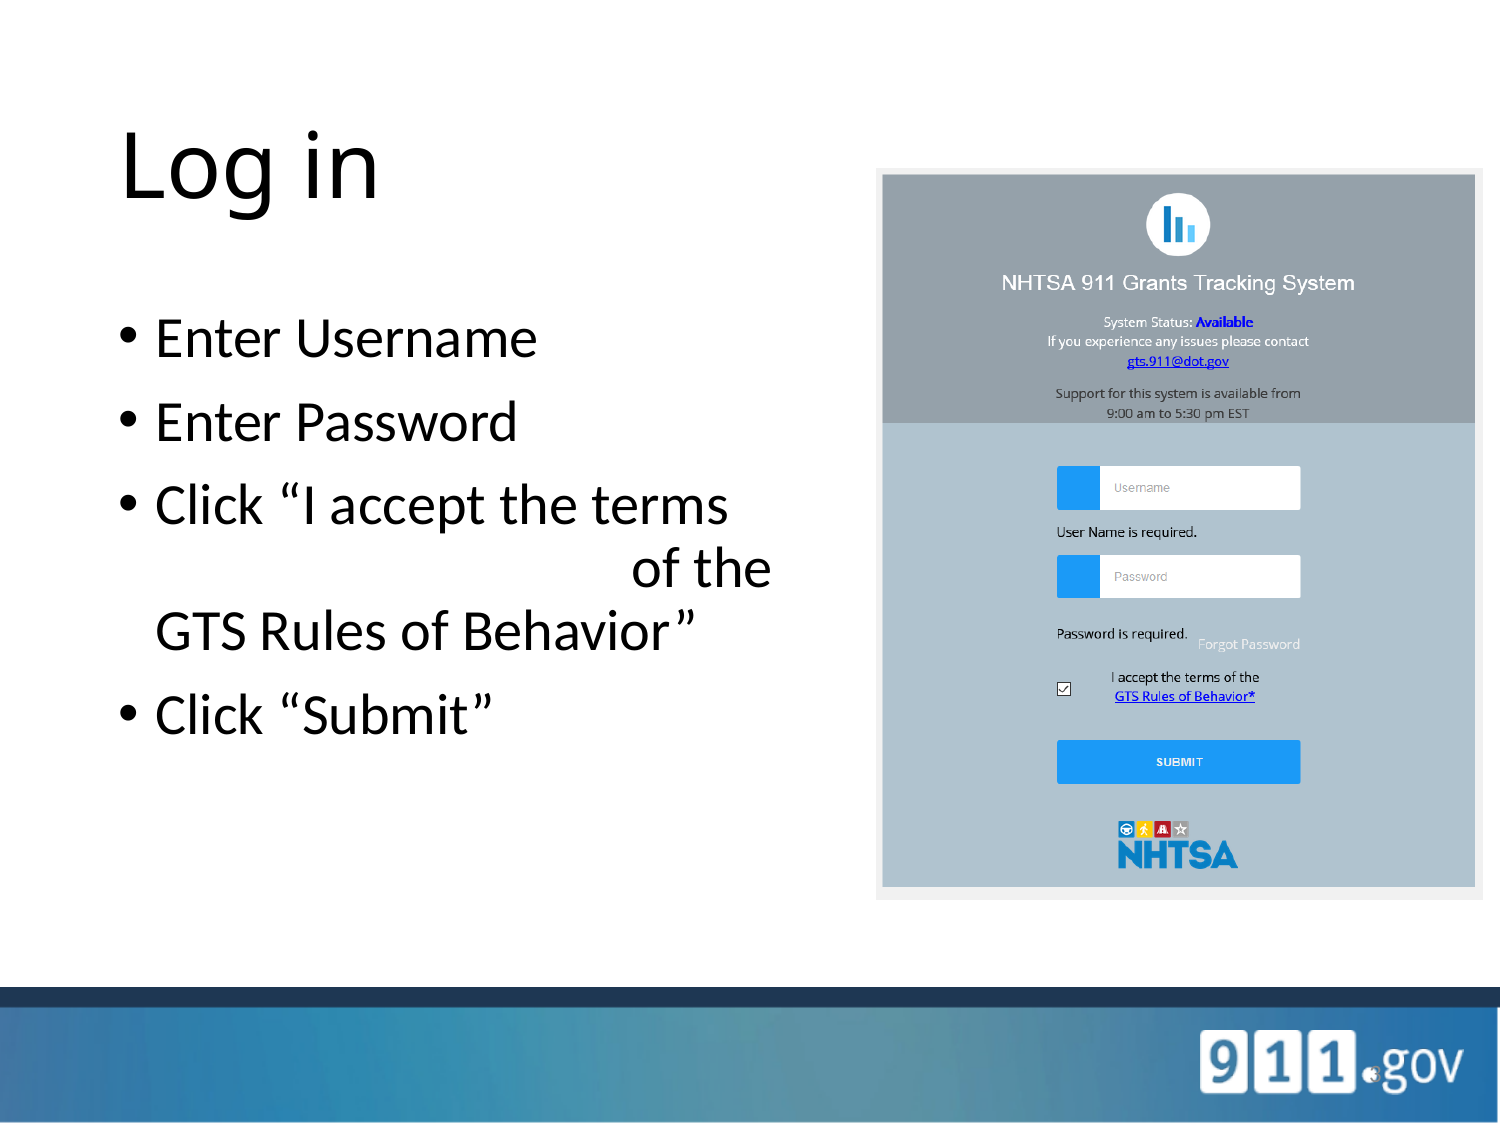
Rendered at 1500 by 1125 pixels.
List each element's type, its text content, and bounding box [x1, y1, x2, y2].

list Enter Username Enter Password Click “I accept the terms of the GTS Rules of Behavior” Click “Submit” [103, 299, 877, 1014]
slide_number 3 [1059, 1042, 1397, 1103]
picture [876, 168, 1483, 900]
title Log in [103, 59, 1397, 278]
picture [0, 987, 1500, 1125]
